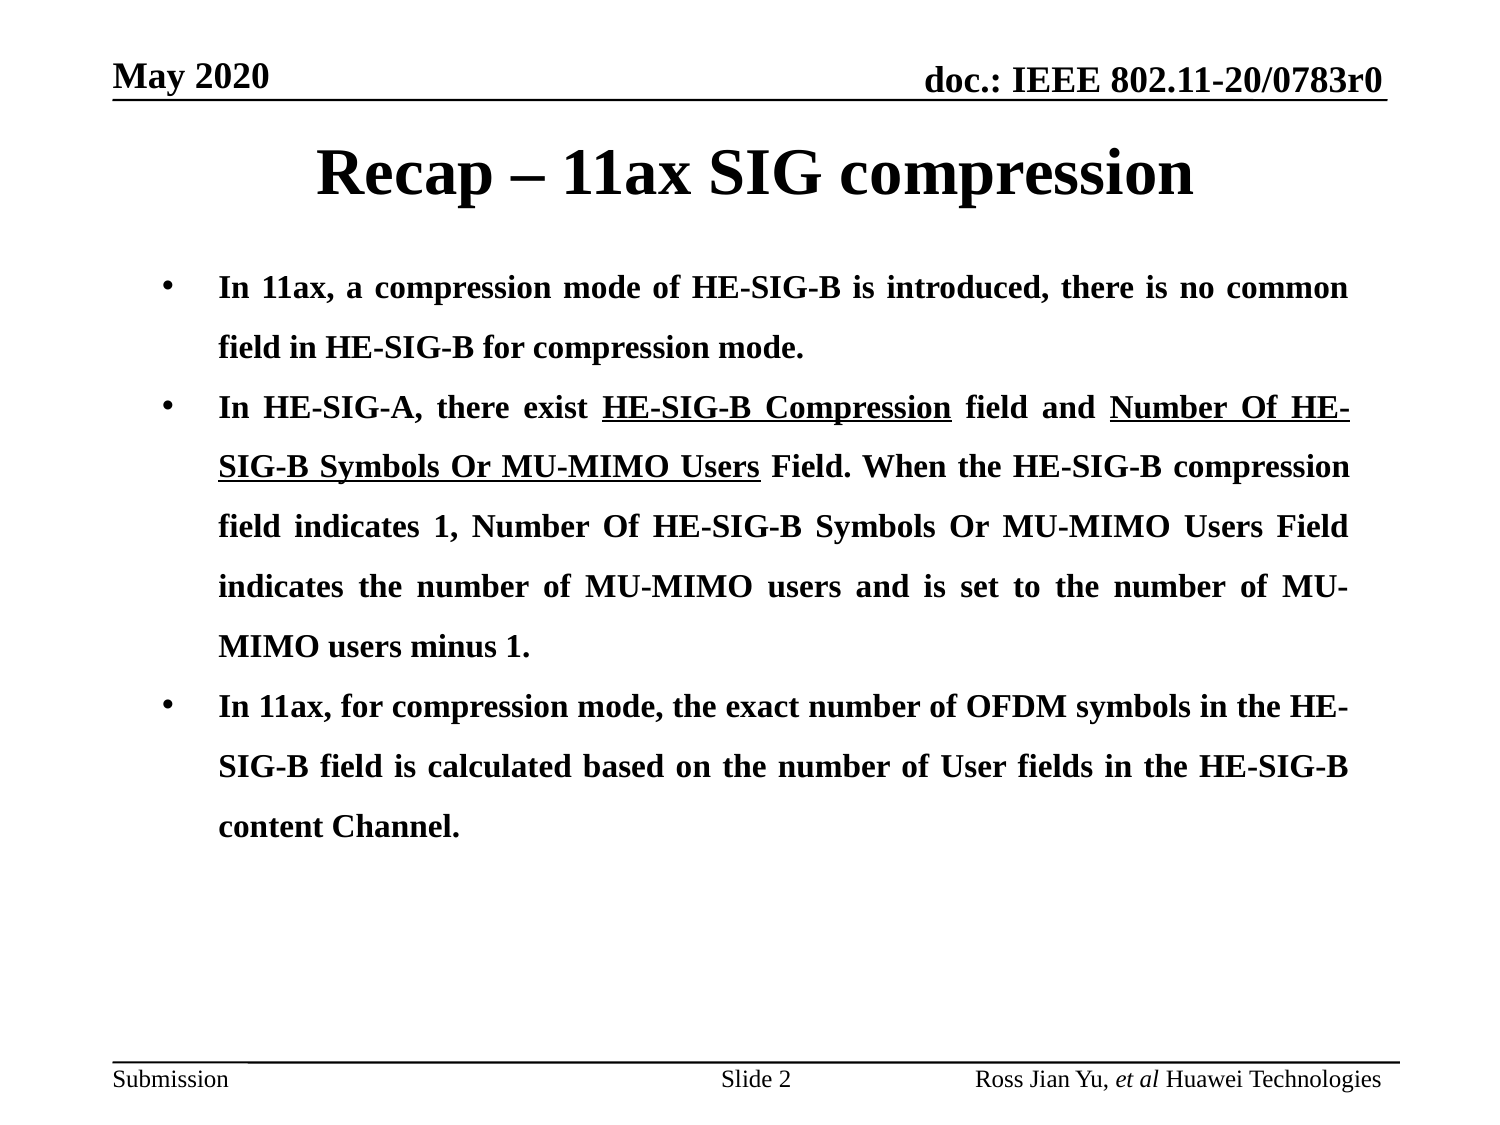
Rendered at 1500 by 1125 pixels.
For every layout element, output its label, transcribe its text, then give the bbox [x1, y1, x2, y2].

title Recap – 11ax SIG compression [99, 123, 1413, 212]
list In 11ax, a compression mode of HE-SIG-B is introduced, there is no common field in HE-SIG-B for compression mode. In HE-SIG-A, there exist HE-SIG-B Compression field and Number Of HE-SIG-B Symbols Or MU-MIMO Users Field. When the HE-SIG-B compression field indicates 1, Number Of HE-SIG-B Symbols Or MU-MIMO Users Field indicates the number of MU-MIMO users and is set to the number of MU-MIMO users minus 1. In 11ax, for compression mode, the exact number of OFDM symbols in the HE-SIG-B field is calculated based on the number of User fields in the HE-SIG-B content Channel. [146, 237, 1366, 791]
slide_number Slide 2 [712, 1061, 800, 1093]
